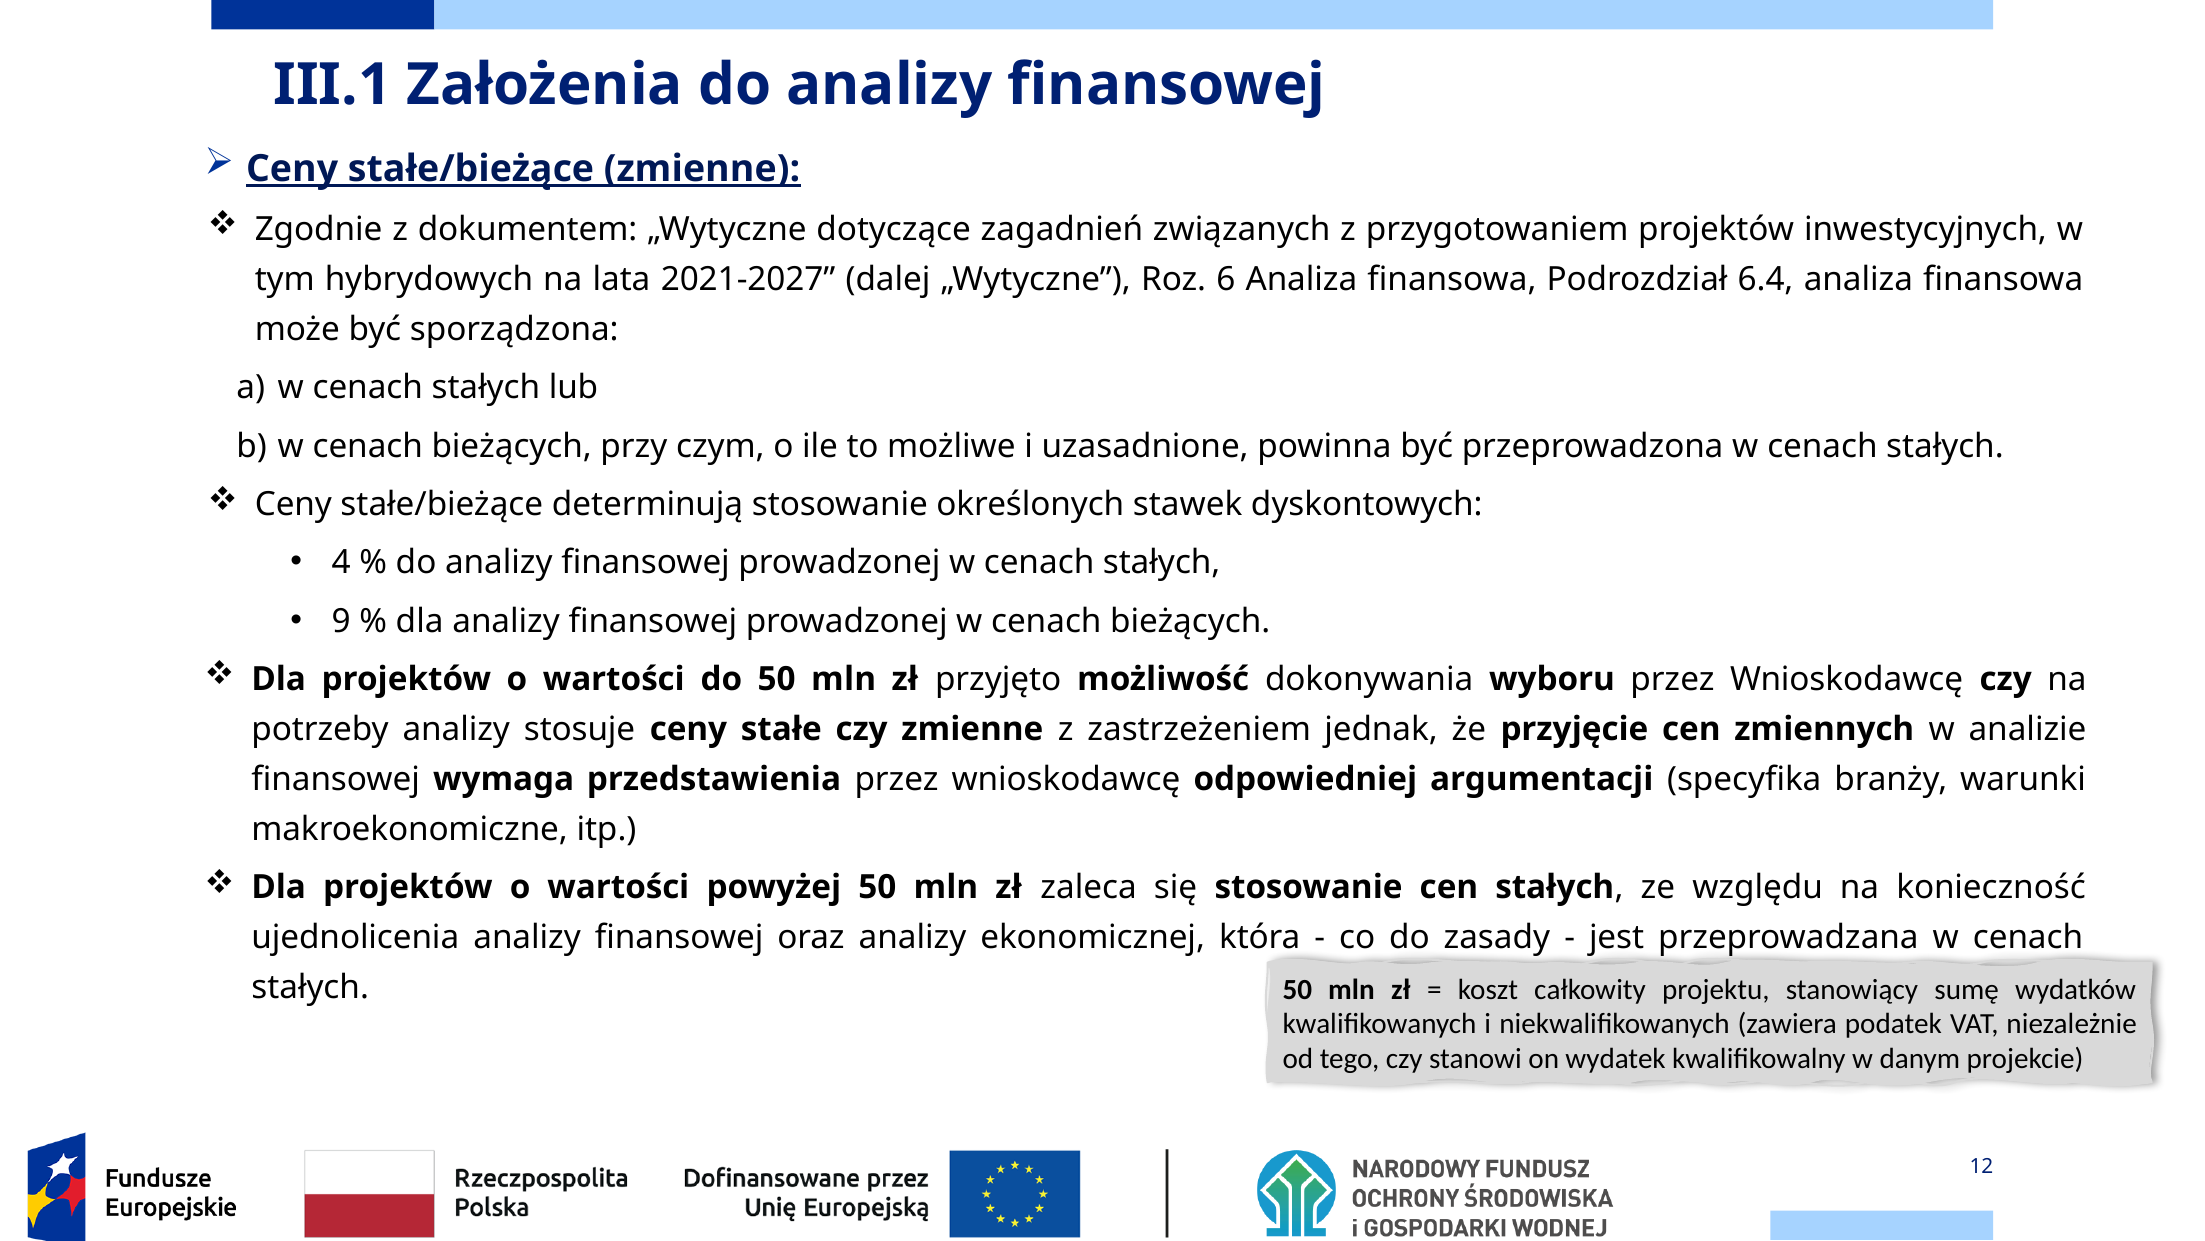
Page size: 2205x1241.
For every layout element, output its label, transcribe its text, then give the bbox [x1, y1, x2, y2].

text_box 50 mln zł = koszt całkowity projektu, stanowiący sumę wydatków kwalifikowanych i niekwalifikowanych (zawiera podatek VAT, niezależnie od tego, czy stanowi on wydatek kwalifikowalny w danym projekcie) [1265, 958, 2154, 1087]
slide_number 12 [1770, 1151, 1993, 1182]
title III.1 Założenia do analizy finansowej [273, 40, 1691, 123]
list Ceny stałe/bieżące (zmienne): Zgodnie z dokumentem: „Wytyczne dotyczące zagadnień związanych z przygotowaniem projektów inwestycyjnych, w tym hybrydowych na lata 2021-2027” (dalej „Wytyczne”), Roz. 6 Analiza finansowa, Podrozdział 6.4, analiza finansowa może być sporządzona: a) w cenach stałych lub b) w cenach bieżących, przy czym, o ile to możliwe i uzasadnione, powinna być przeprowadzona w cenach stałych. Ceny stałe/bieżące determinują stosowanie określonych stawek dyskontowych: 4 % do analizy finansowej prowadzonej w cenach stałych, 9 % dla analizy finansowej prowadzonej w cenach bieżących. Dla projektów o wartości do 50 mln zł przyjęto możliwość dokonywania wyboru przez Wnioskodawcę czy na potrzeby analizy stosuje ceny stałe czy zmienne z zastrzeżeniem jednak, że przyjęcie cen zmiennych w analizie finansowej wymaga przedstawienia przez wnioskodawcę odpowiedniej argumentacji (specyfika branży, warunki makroekonomiczne, itp.) Dla projektów o wartości powyżej 50 mln zł zaleca się stosowanie cen stałych, ze względu na konieczność ujednolicenia analizy finansowej oraz analizy ekonomicznej, która - co do zasady - jest przeprowadzana w cenach stałych. [204, 138, 2087, 1131]
picture [0, 1101, 1648, 1241]
